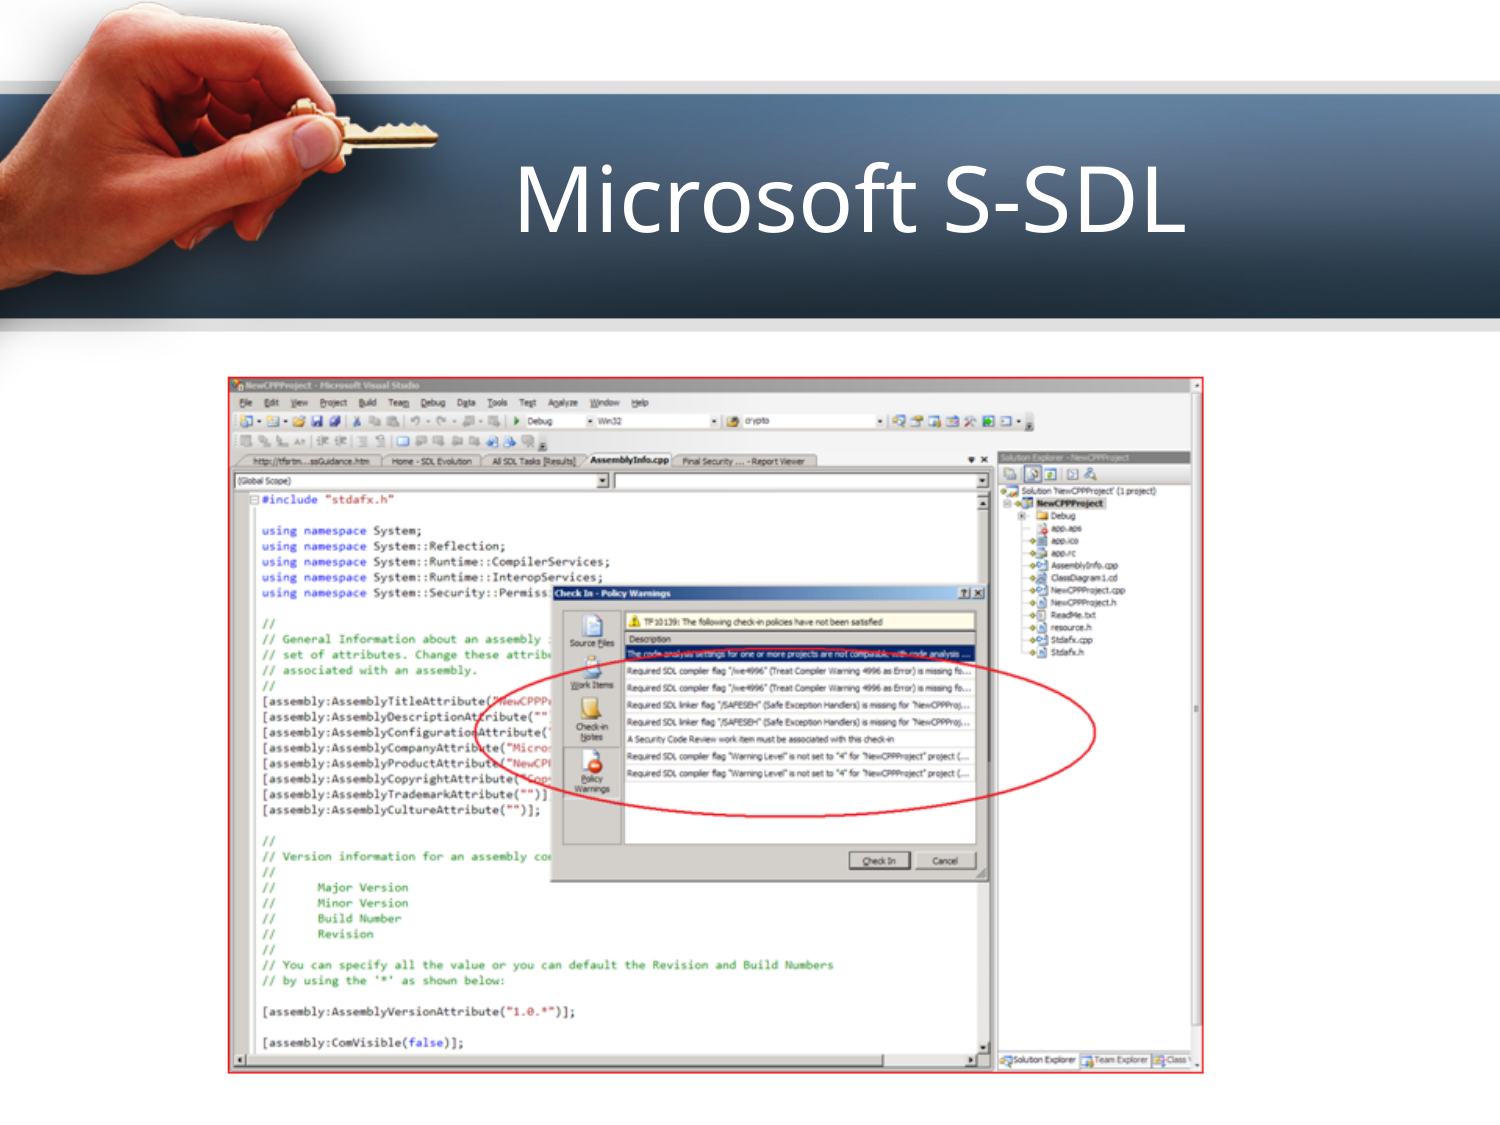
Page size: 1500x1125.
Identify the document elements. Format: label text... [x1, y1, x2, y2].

title Microsoft S-SDL [249, 137, 1451, 256]
picture [0, 0, 1500, 1125]
